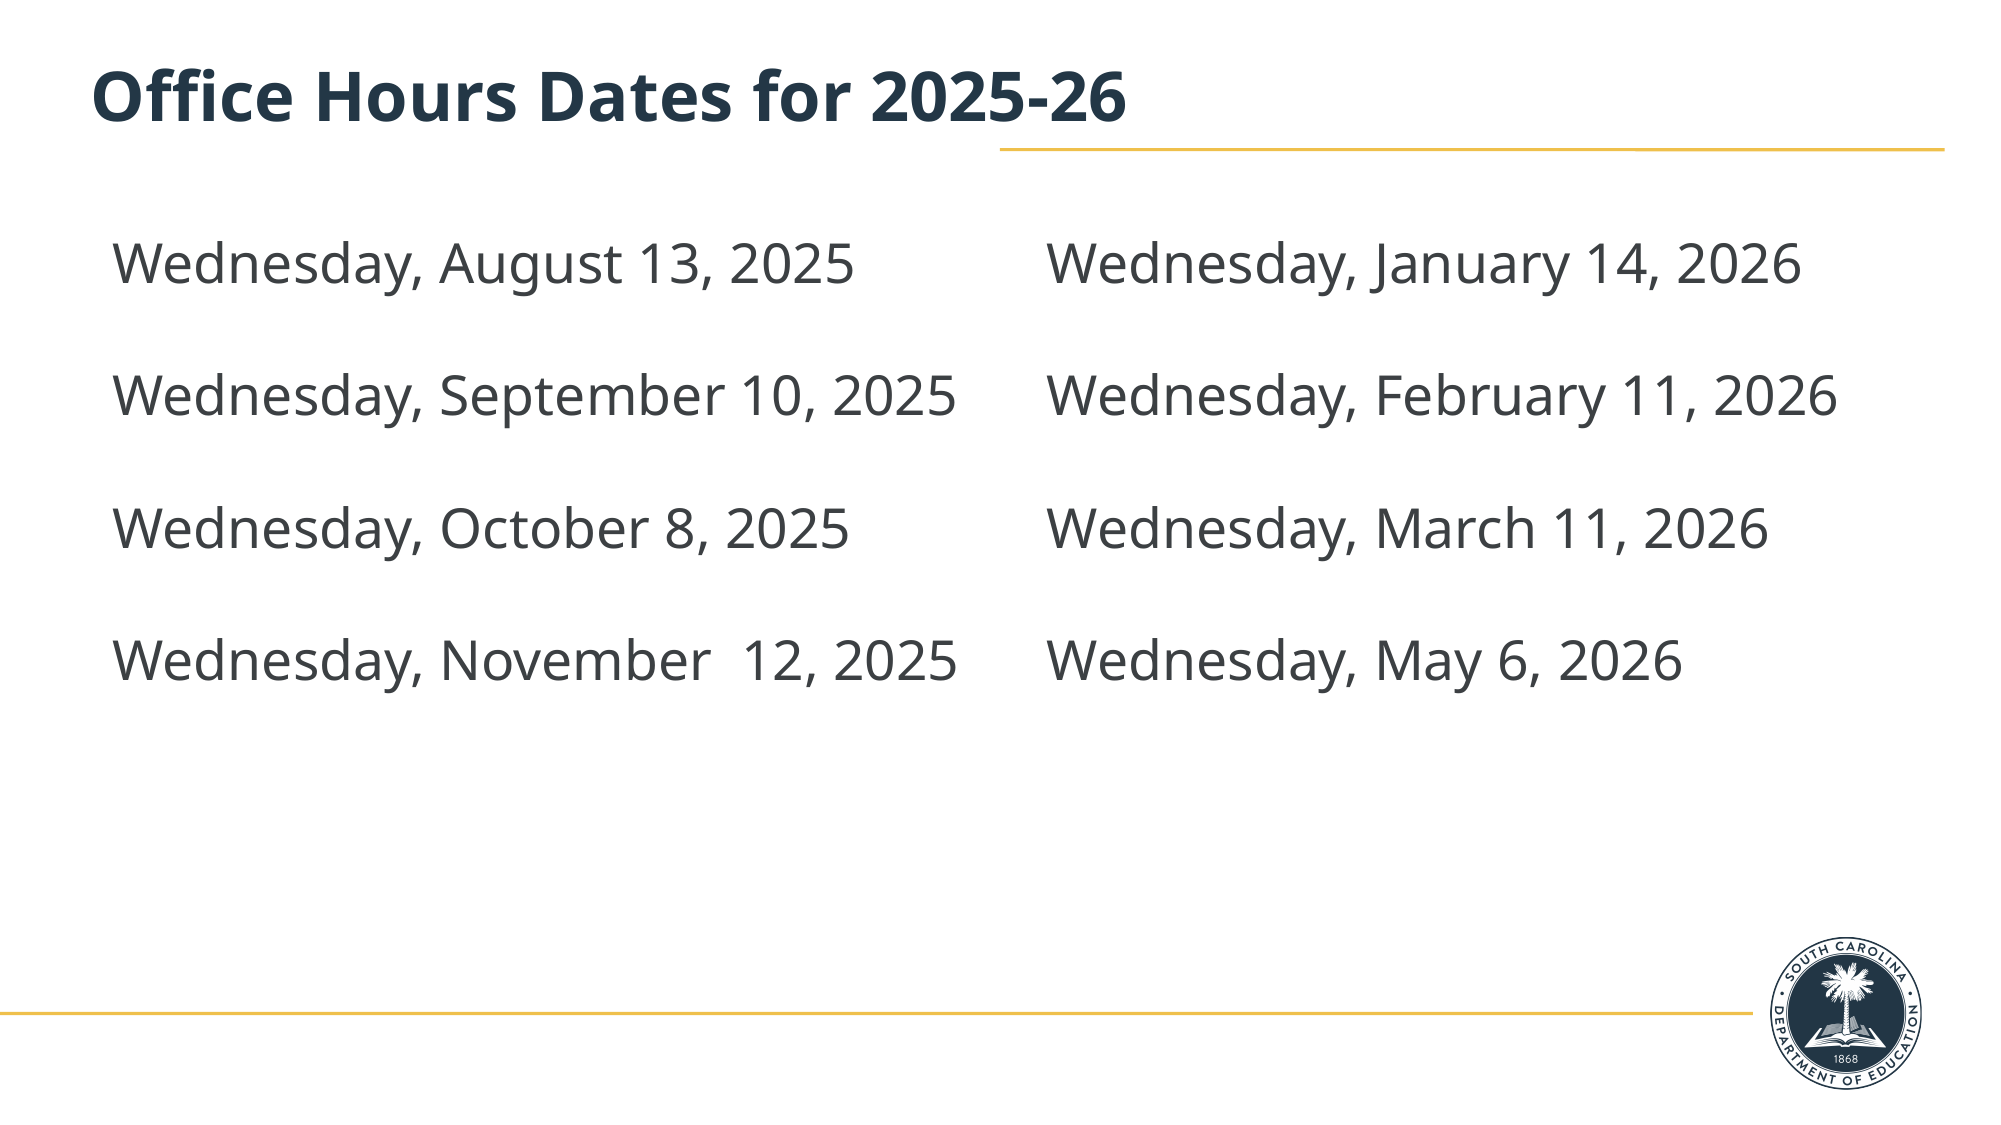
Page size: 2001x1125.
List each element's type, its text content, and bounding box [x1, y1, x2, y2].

text_box Wednesday, August 13, 2025 Wednesday, September 10, 2025 Wednesday, October 8, 2025 Wednesday, November 12, 2025 [112, 227, 983, 692]
text_box [1770, 937, 1922, 1090]
text_box Wednesday, January 14, 2026 Wednesday, February 11, 2026 Wednesday, March 11, 2026 Wednesday, May 6, 2026 [1046, 227, 1945, 758]
title Office Hours Dates for 2025-26 [90, 66, 1945, 254]
